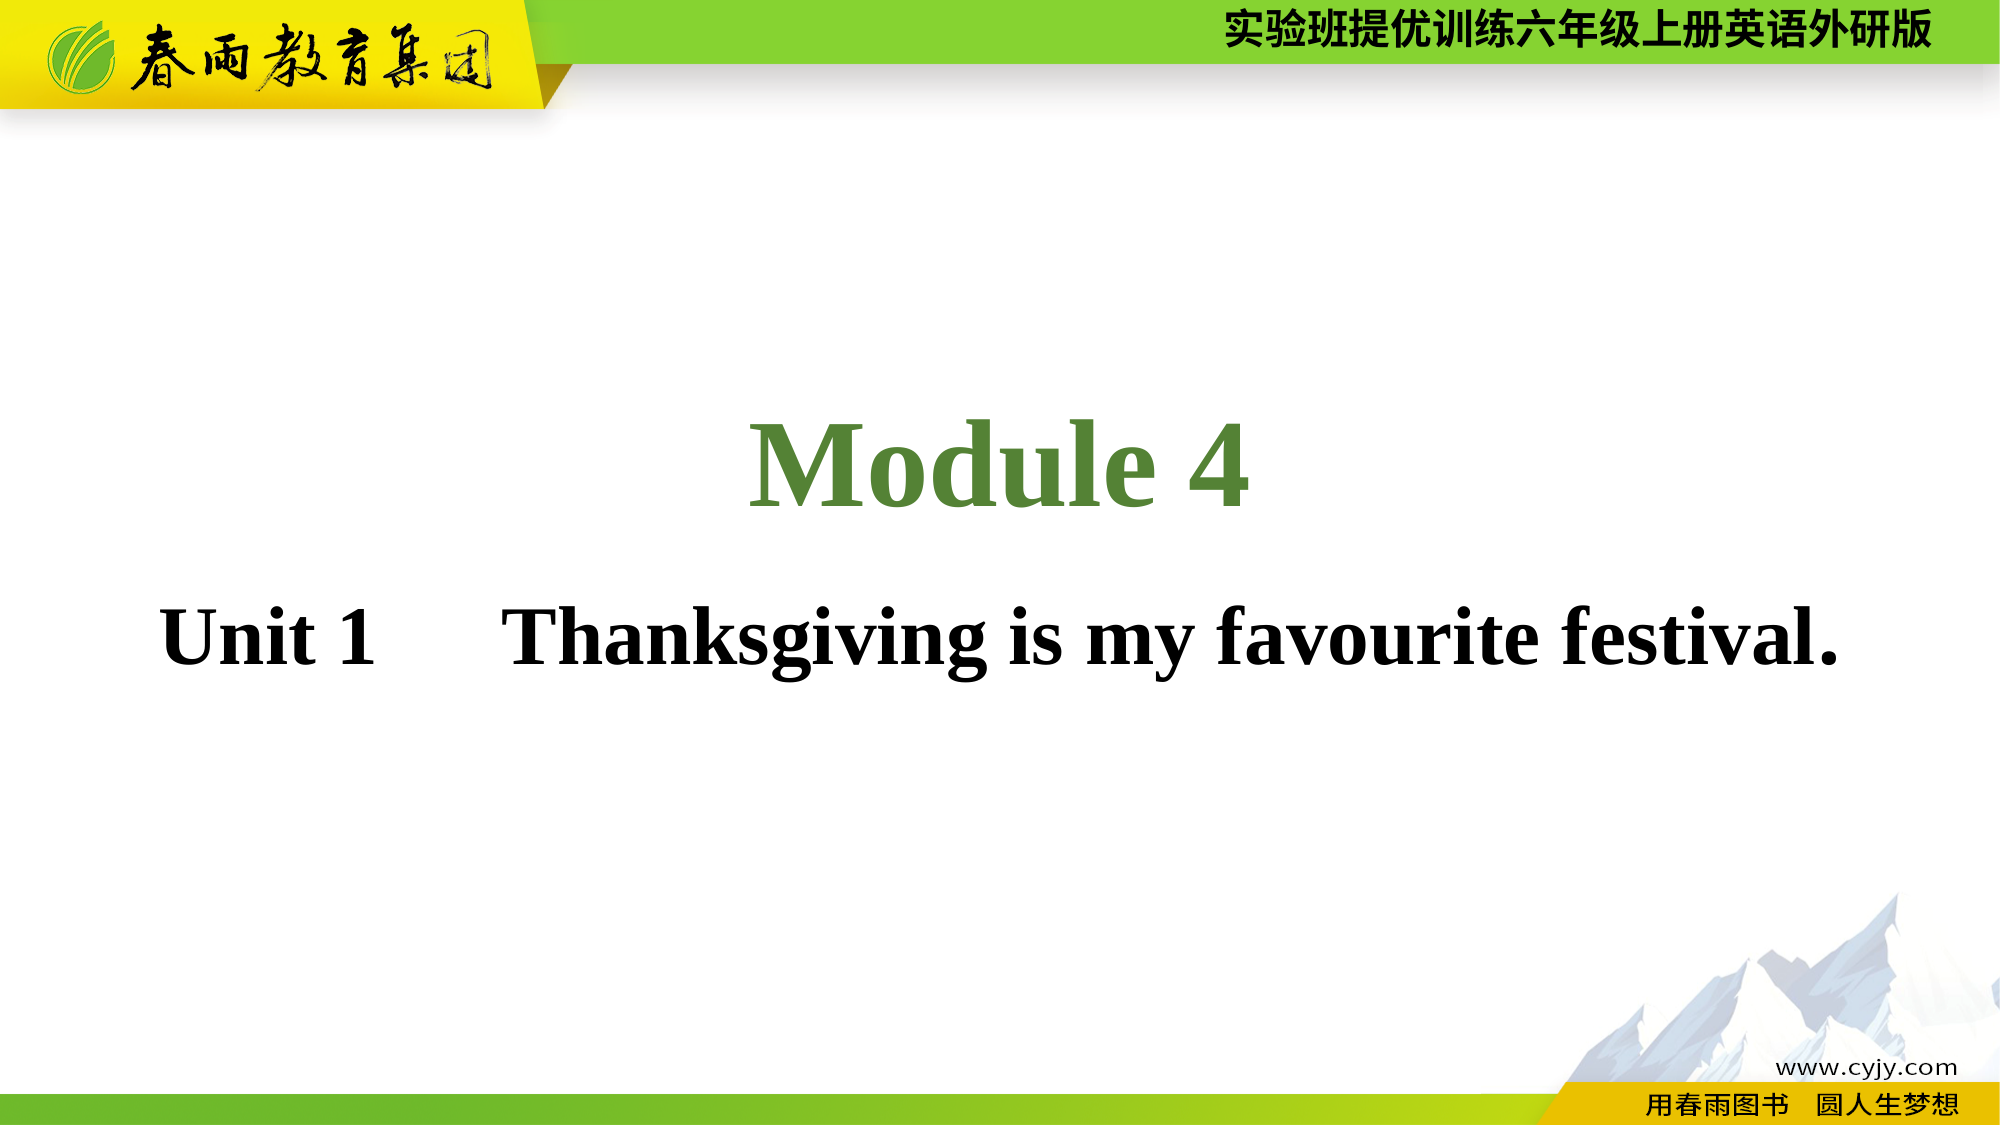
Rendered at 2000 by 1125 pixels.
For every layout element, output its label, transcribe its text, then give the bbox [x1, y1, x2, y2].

text_box Module 4 Unit 1 Thanksgiving is my favourite festival. [0, 298, 2000, 689]
picture [0, 689, 2000, 1125]
picture [0, 0, 2000, 298]
